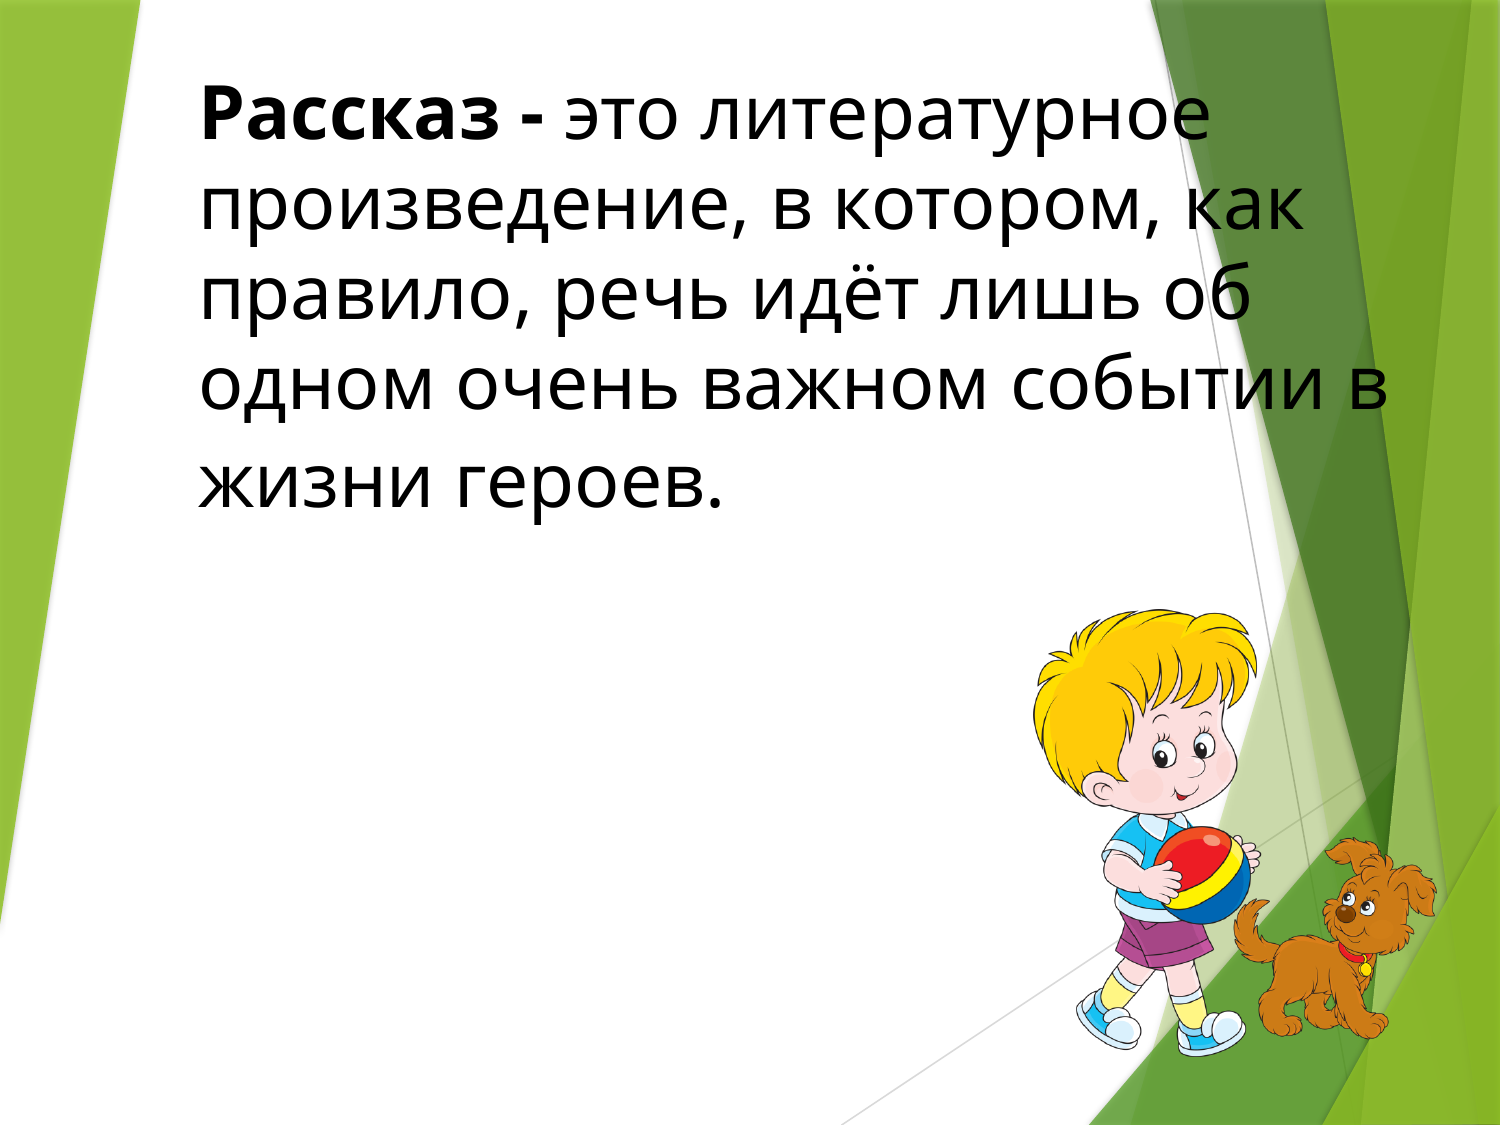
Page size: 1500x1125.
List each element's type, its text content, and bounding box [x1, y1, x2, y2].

title Рассказ - это литературное произведение, в котором, как правило, речь идёт лишь об одном очень важном событии в жизни героев. [183, 290, 1459, 532]
picture [1033, 609, 1437, 1057]
